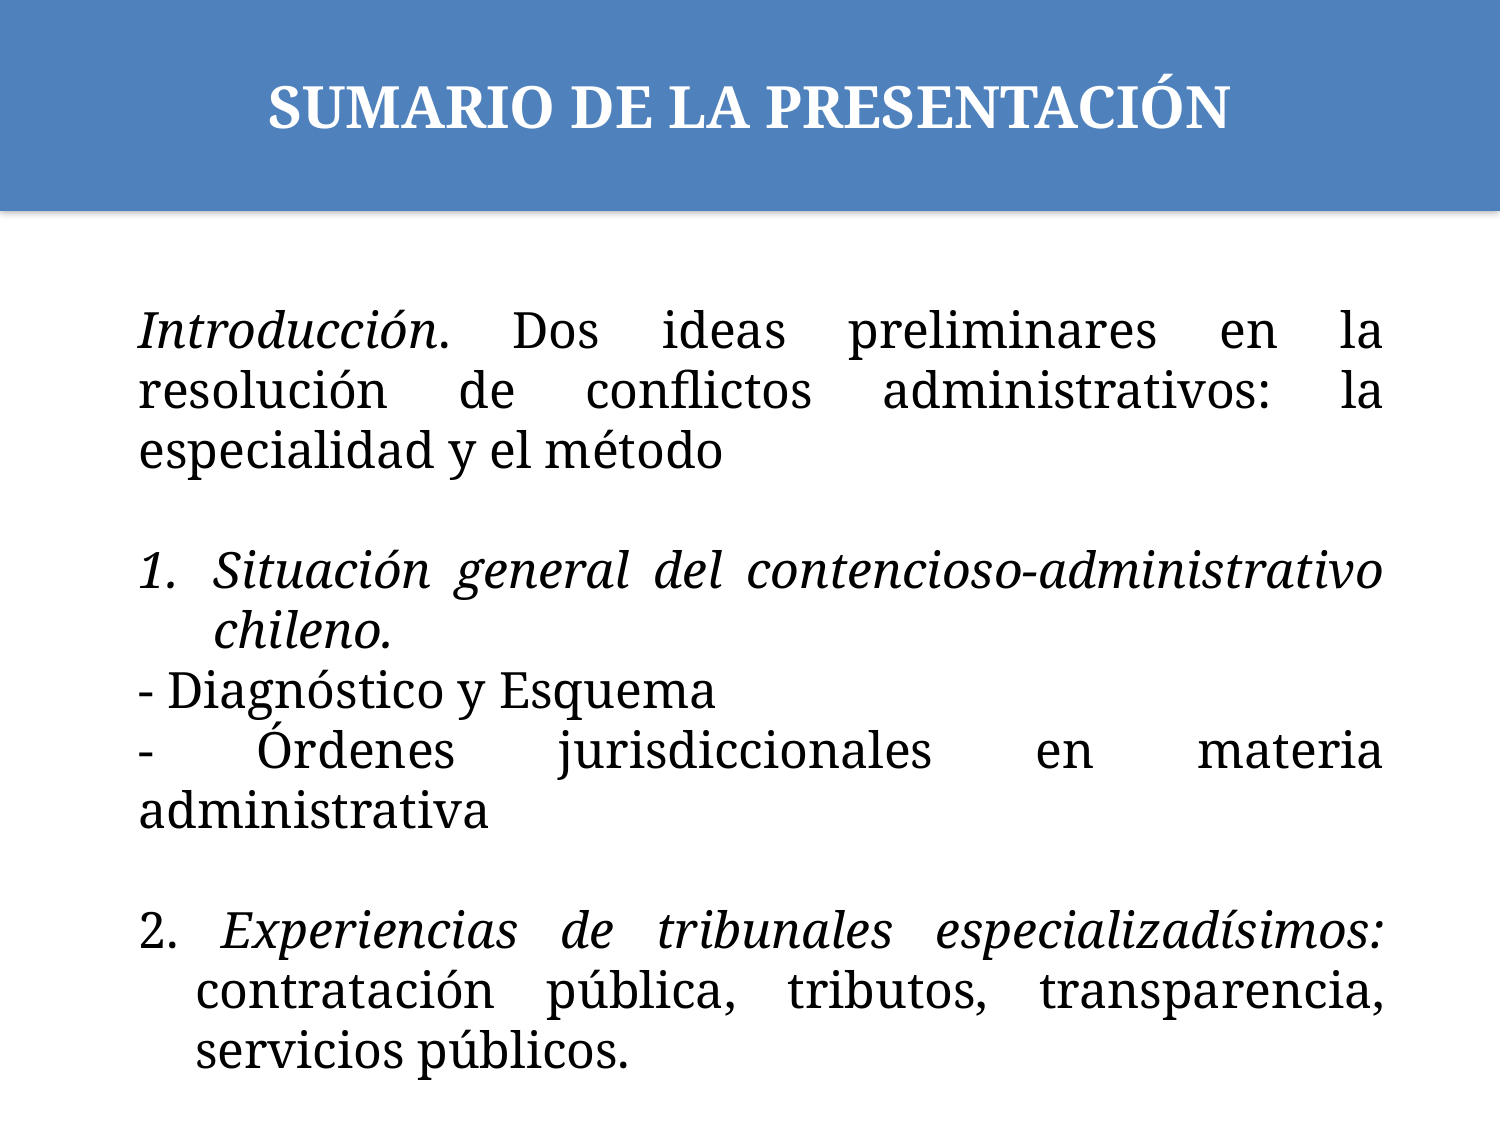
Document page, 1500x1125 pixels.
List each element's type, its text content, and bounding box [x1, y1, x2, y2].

text_box Introducción. Dos ideas preliminares en la resolución de conflictos administrativos: la especialidad y el método Situación general del contencioso-administrativo chileno. - Diagnóstico y Esquema - Órdenes jurisdiccionales en materia administrativa 2. Experiencias de tribunales especializadísimos: contratación pública, tributos, transparencia, servicios públicos. 3. Propuesta de un tribunal especializadísimo: Aguas Consideraciones finales [123, 290, 1400, 1125]
text_box SUMARIO DE LA PRESENTACIÓN [0, 0, 1500, 211]
